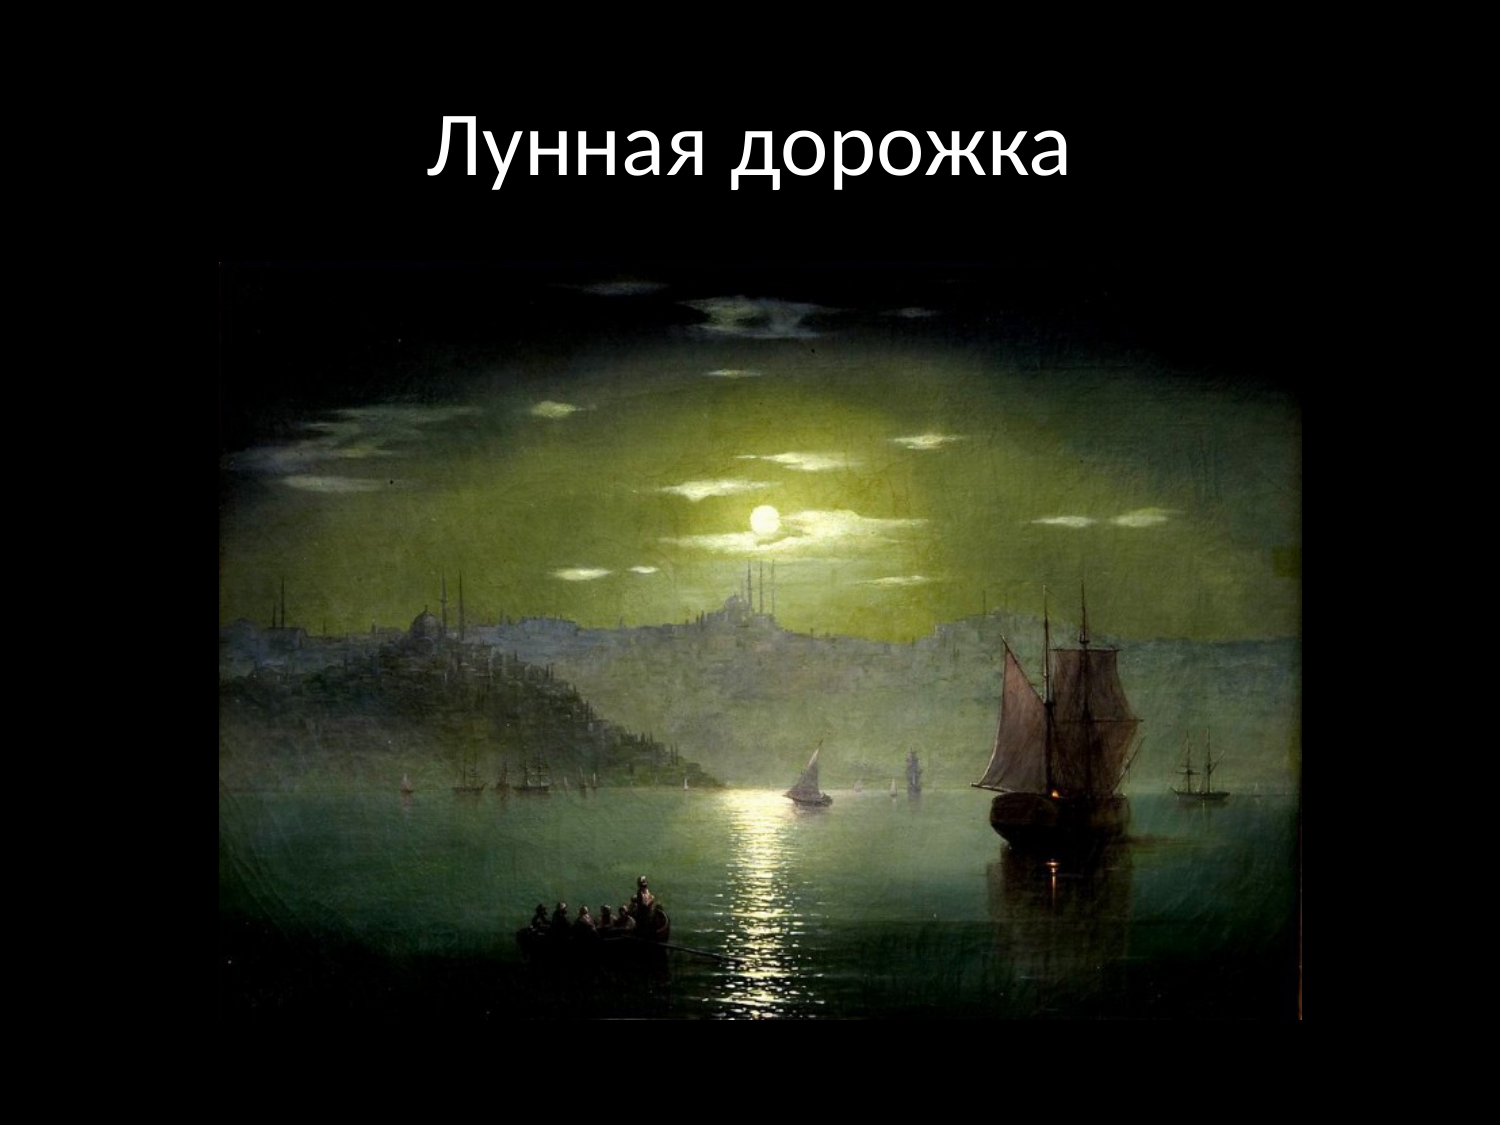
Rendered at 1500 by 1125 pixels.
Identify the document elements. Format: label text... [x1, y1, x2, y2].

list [219, 262, 1302, 1020]
title Лунная дорожка [75, 45, 1425, 233]
